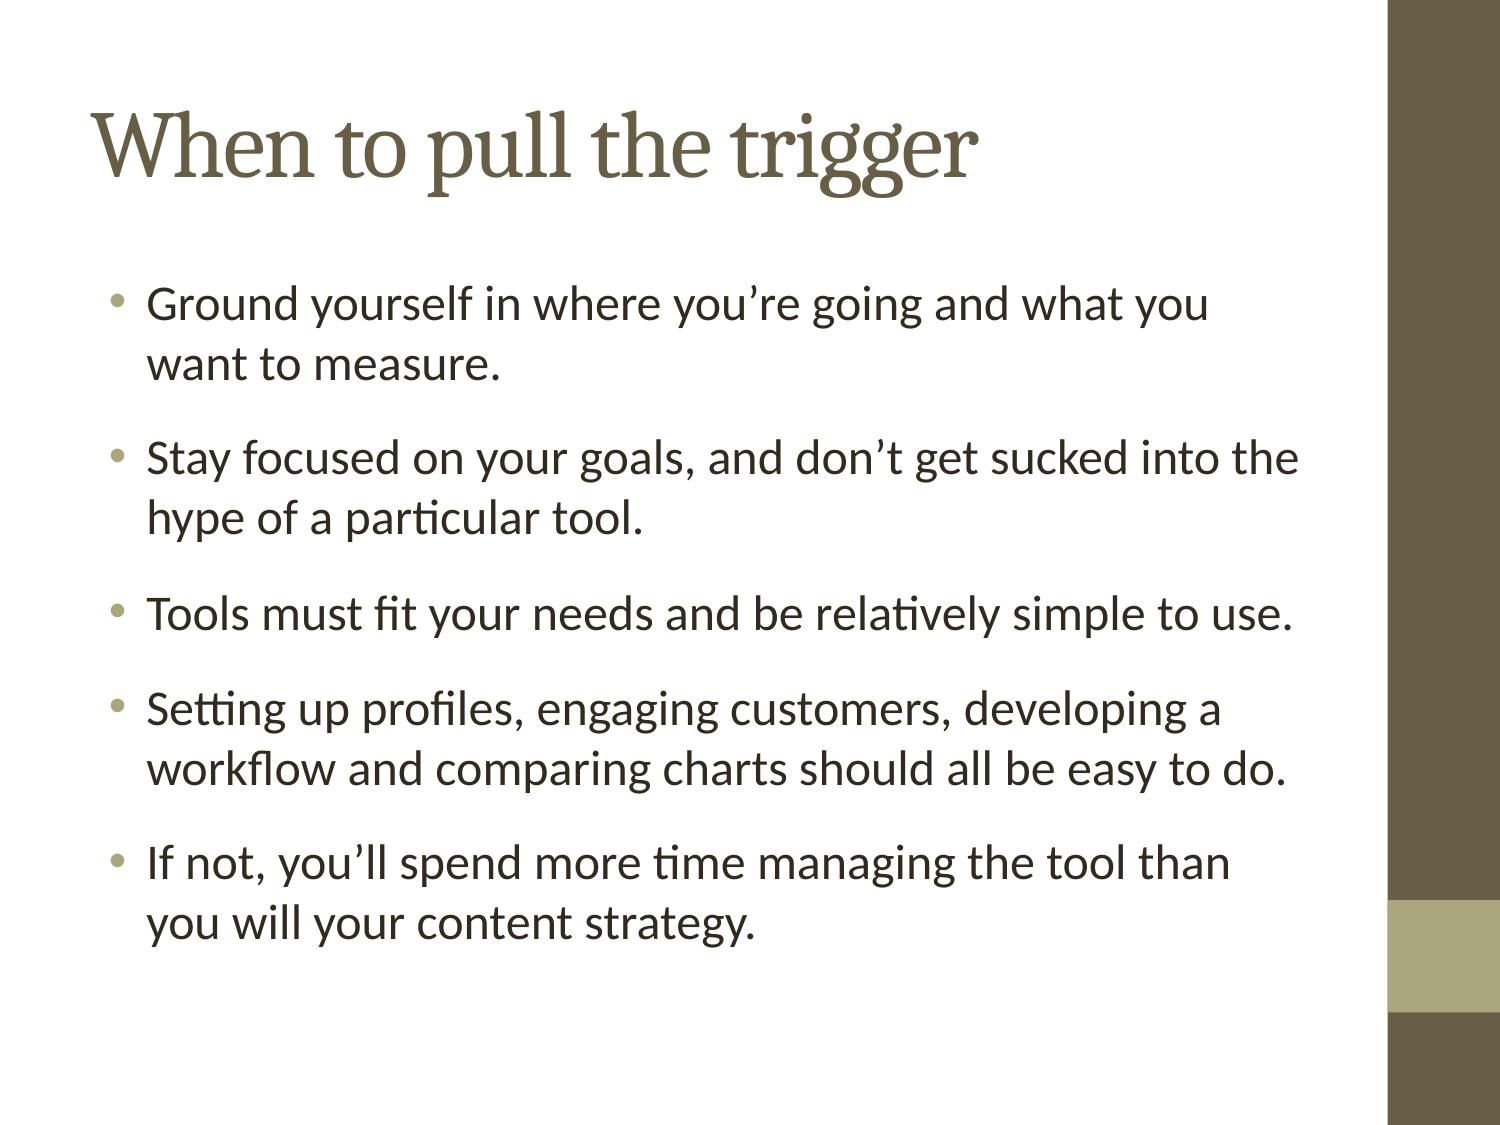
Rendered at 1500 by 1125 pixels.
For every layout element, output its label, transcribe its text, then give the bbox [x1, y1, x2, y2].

title When to pull the trigger [75, 45, 1325, 233]
list Ground yourself in where you’re going and what you want to measure. Stay focused on your goals, and don’t get sucked into the hype of a particular tool. Tools must fit your needs and be relatively simple to use. Setting up profiles, engaging customers, developing a workflow and comparing charts should all be easy to do. If not, you’ll spend more time managing the tool than you will your content strategy. [75, 262, 1325, 1125]
